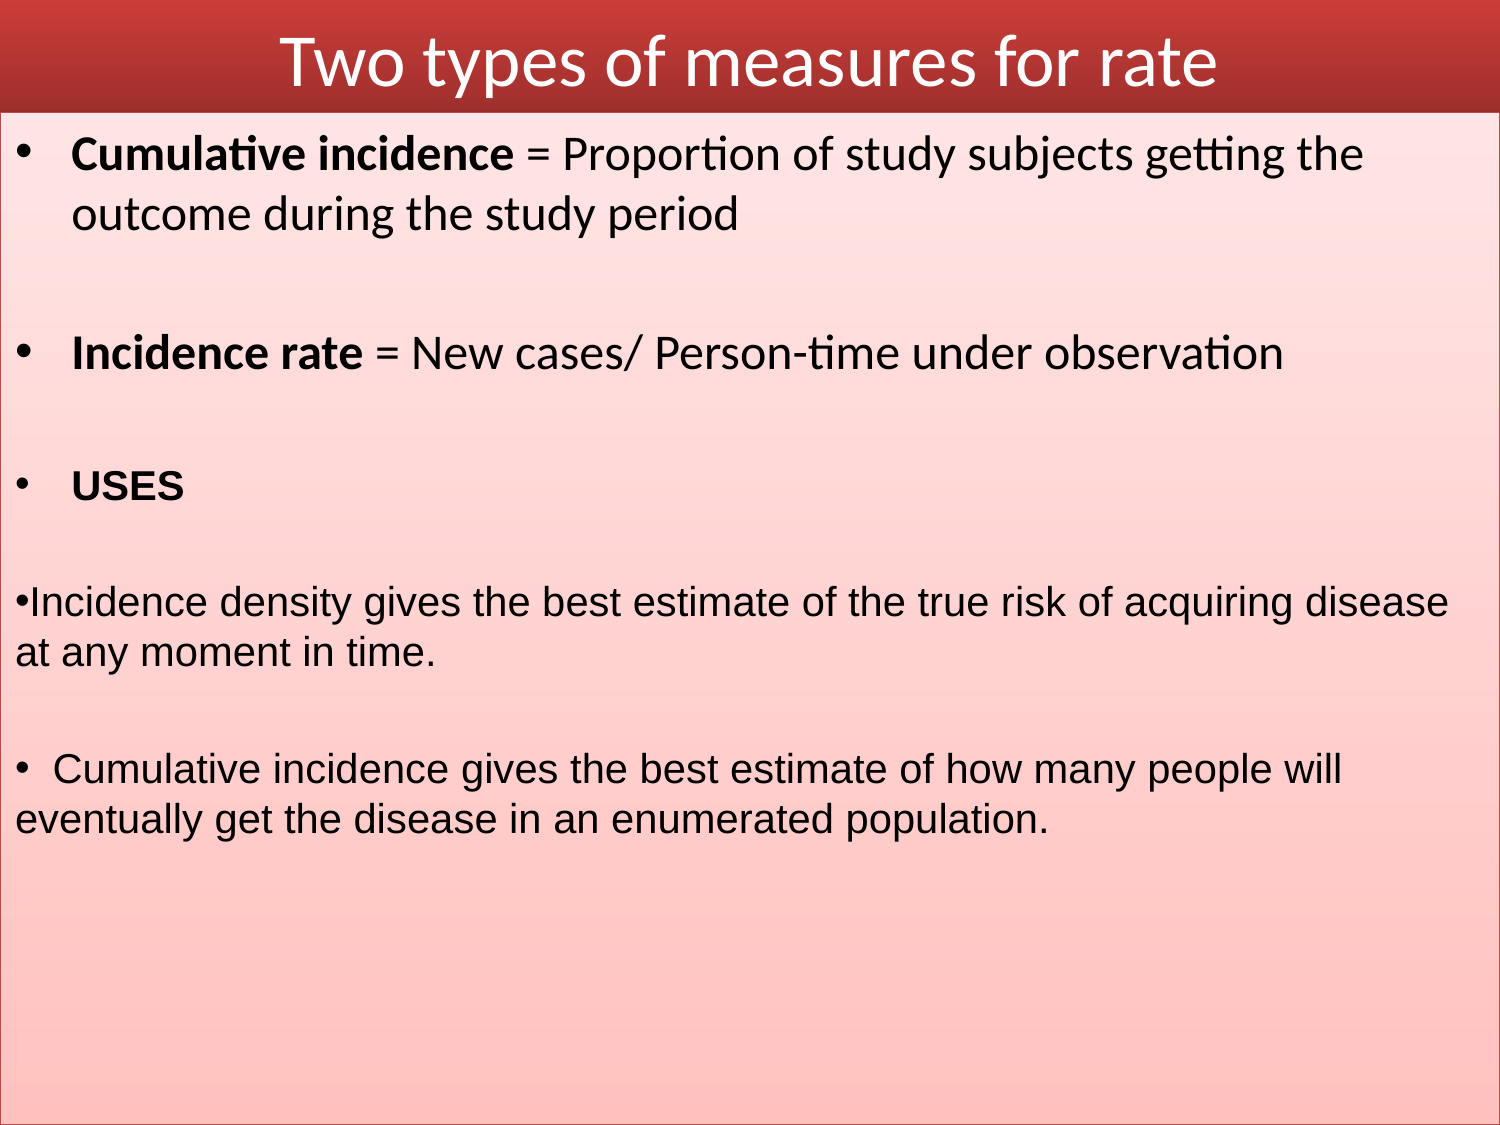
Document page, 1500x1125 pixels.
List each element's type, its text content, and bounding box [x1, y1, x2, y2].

title Two types of measures for rate [0, 0, 1500, 111]
list Cumulative incidence = Proportion of study subjects getting the outcome during the study period Incidence rate = New cases/ Person-time under observation USES Incidence density gives the best estimate of the true risk of acquiring disease at any moment in time. Cumulative incidence gives the best estimate of how many people will eventually get the disease in an enumerated population. [0, 112, 1500, 1125]
